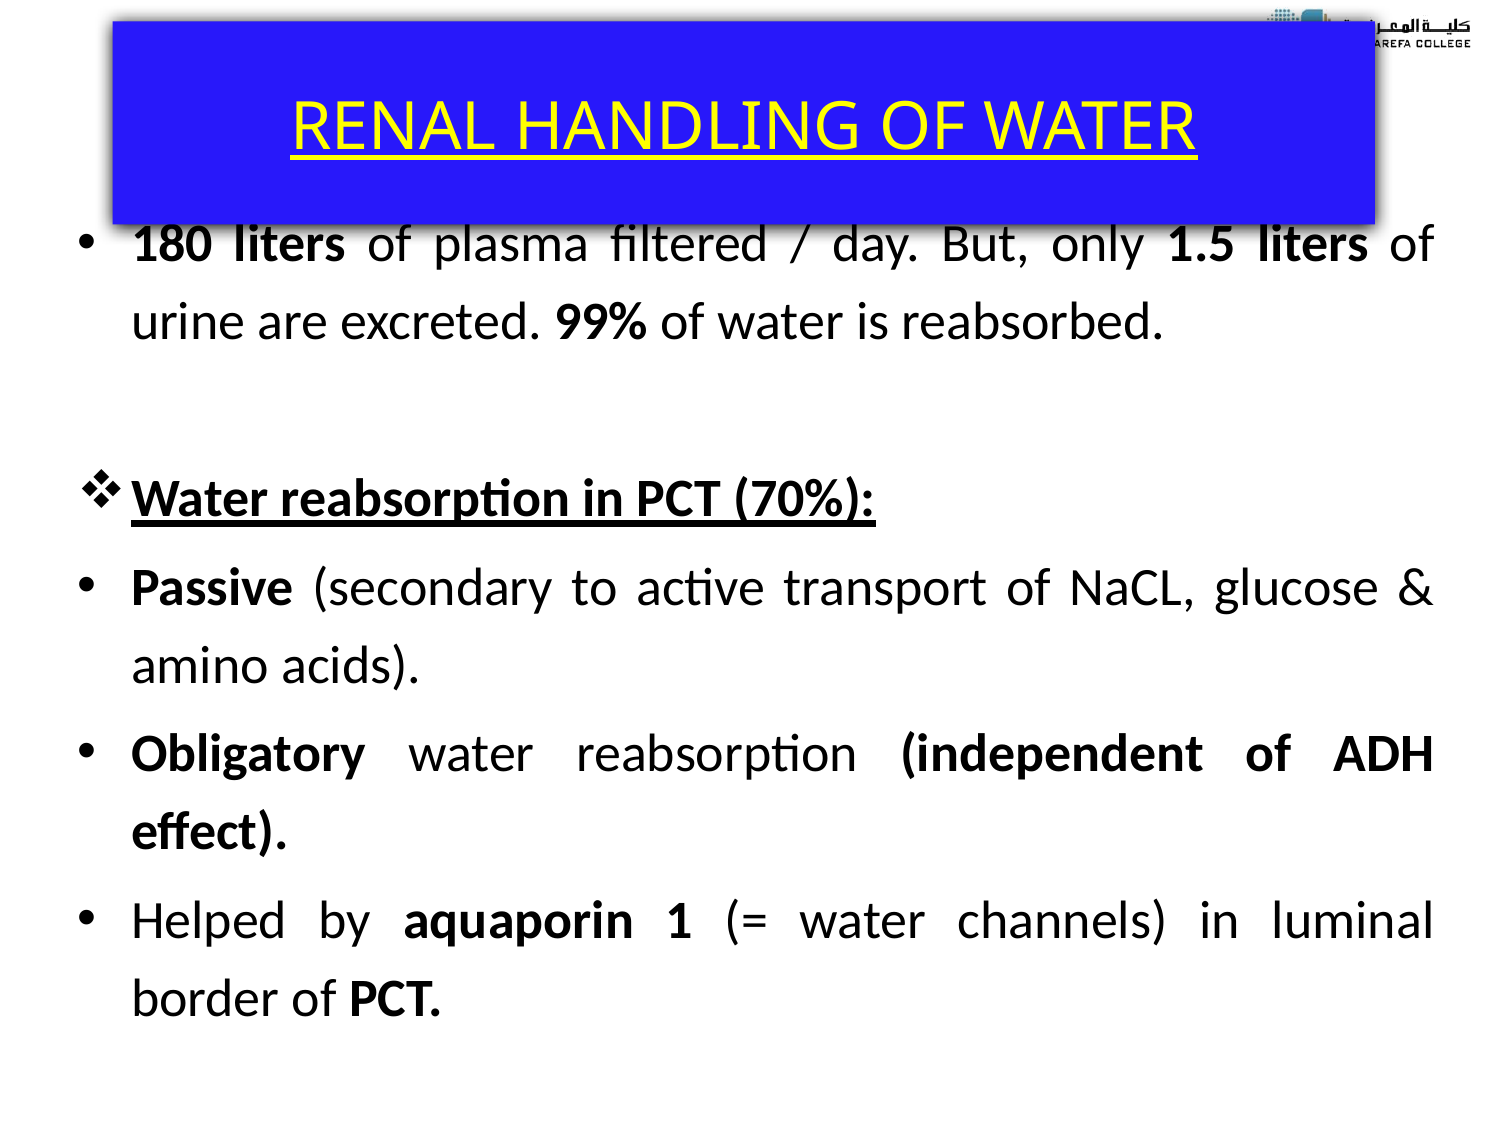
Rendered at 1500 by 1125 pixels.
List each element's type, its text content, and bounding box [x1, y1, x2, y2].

title RENAL HANDLING OF WATER [112, 21, 1375, 225]
picture [1262, 0, 1475, 65]
list 180 liters of plasma filtered / day. But, only 1.5 liters of urine are excreted. 99% of water is reabsorbed. Water reabsorption in PCT (70%): Passive (secondary to active transport of NaCL, glucose & amino acids). Obligatory water reabsorption (independent of ADH effect). Helped by aquaporin 1 (= water channels) in luminal border of PCT. [62, 187, 1450, 1043]
